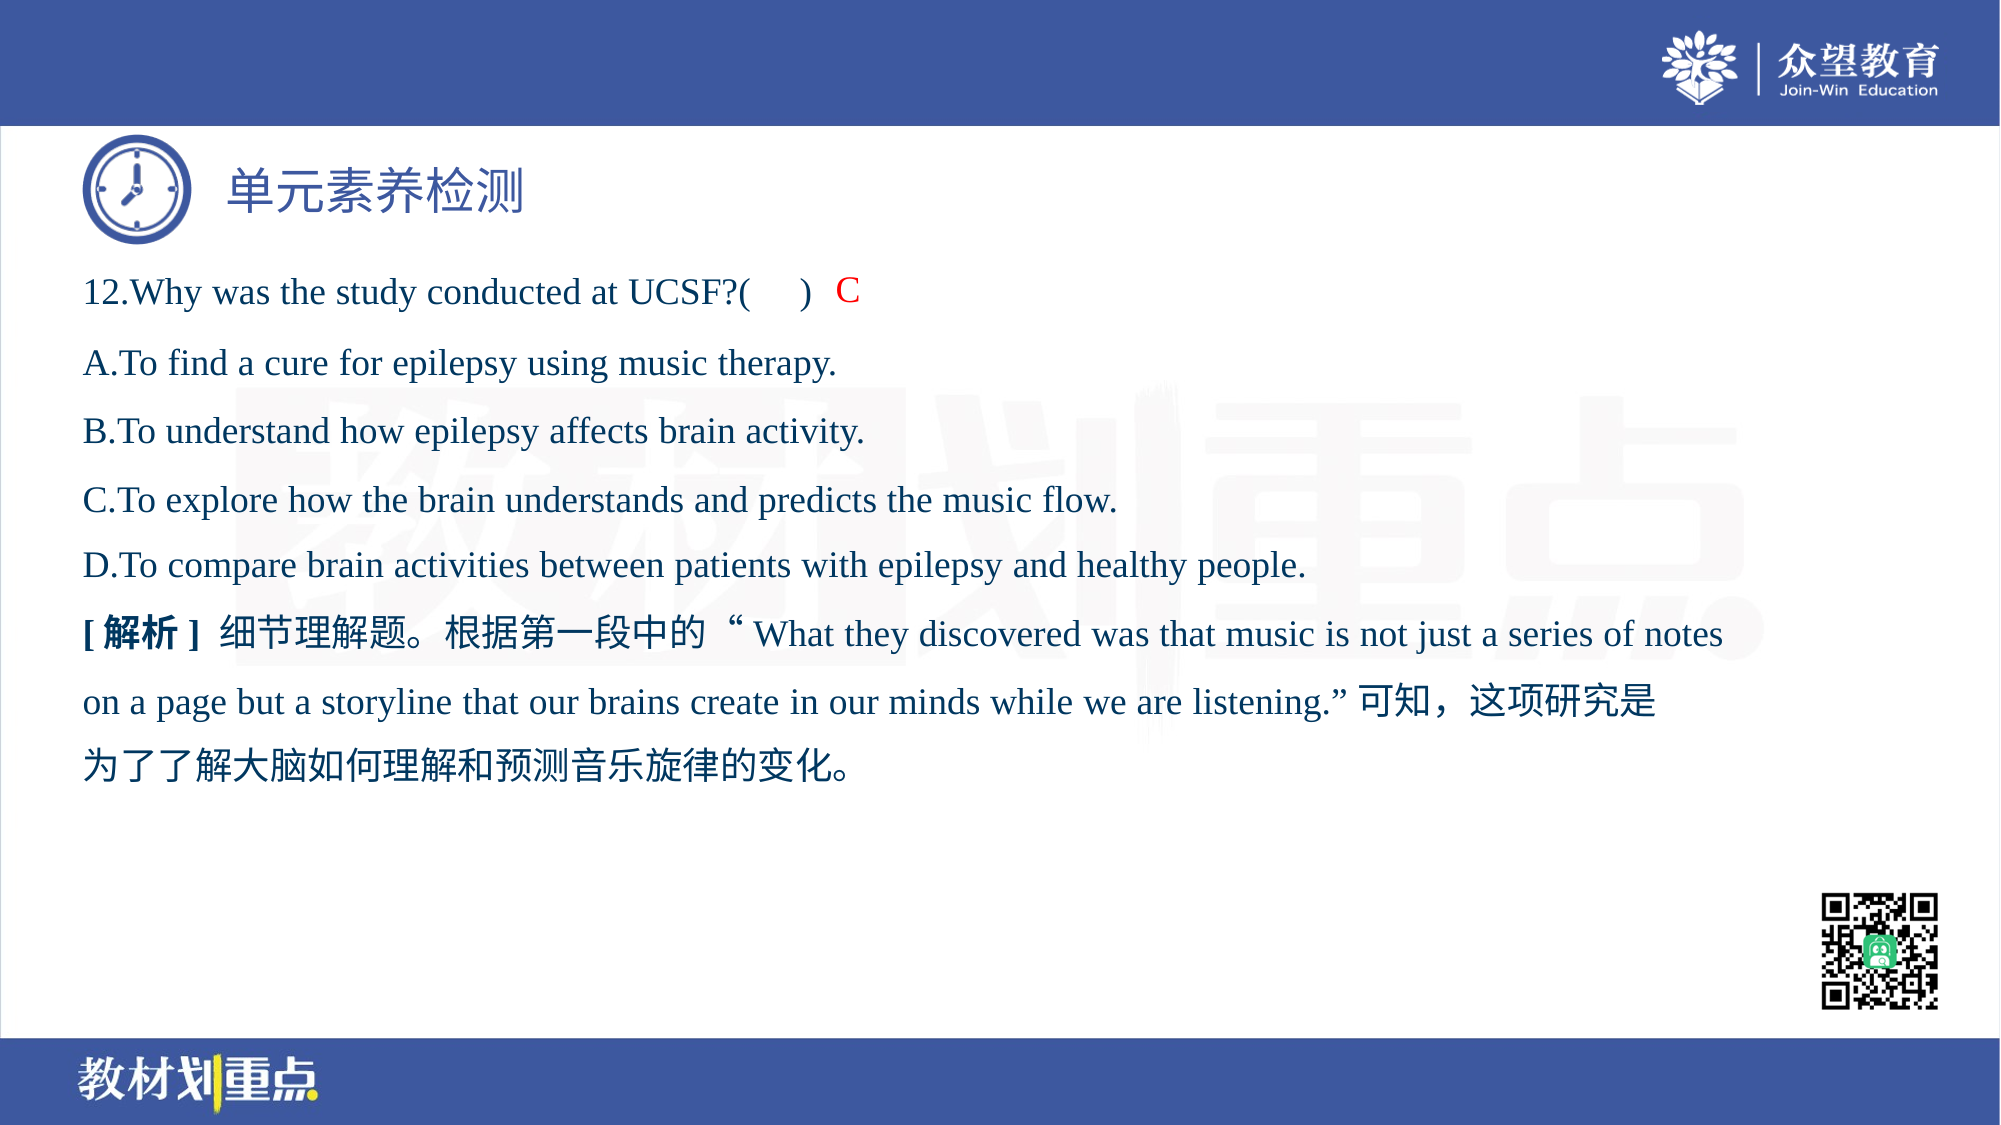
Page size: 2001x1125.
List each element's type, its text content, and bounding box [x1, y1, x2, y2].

text_box A.To find a cure for epilepsy using music therapy. B.To understand how epilepsy affects brain activity. C.To explore how the brain understands and predicts the music flow. D.To compare brain activities between patients with epilepsy and healthy people. [82, 313, 1817, 578]
text_box C [821, 245, 875, 304]
text_box 12.Why was the study conducted at UCSF?( ) [82, 247, 1817, 306]
text_box [解析] 细节理解题。根据第一段中的“What they discovered was that music is not just a series of notes on a page but a storyline that our brains create in our minds while we are listening.”可知，这项研究是 为了了解大脑如何理解和预测音乐旋律的变化。 [82, 584, 1817, 781]
picture [0, 0, 2000, 1125]
